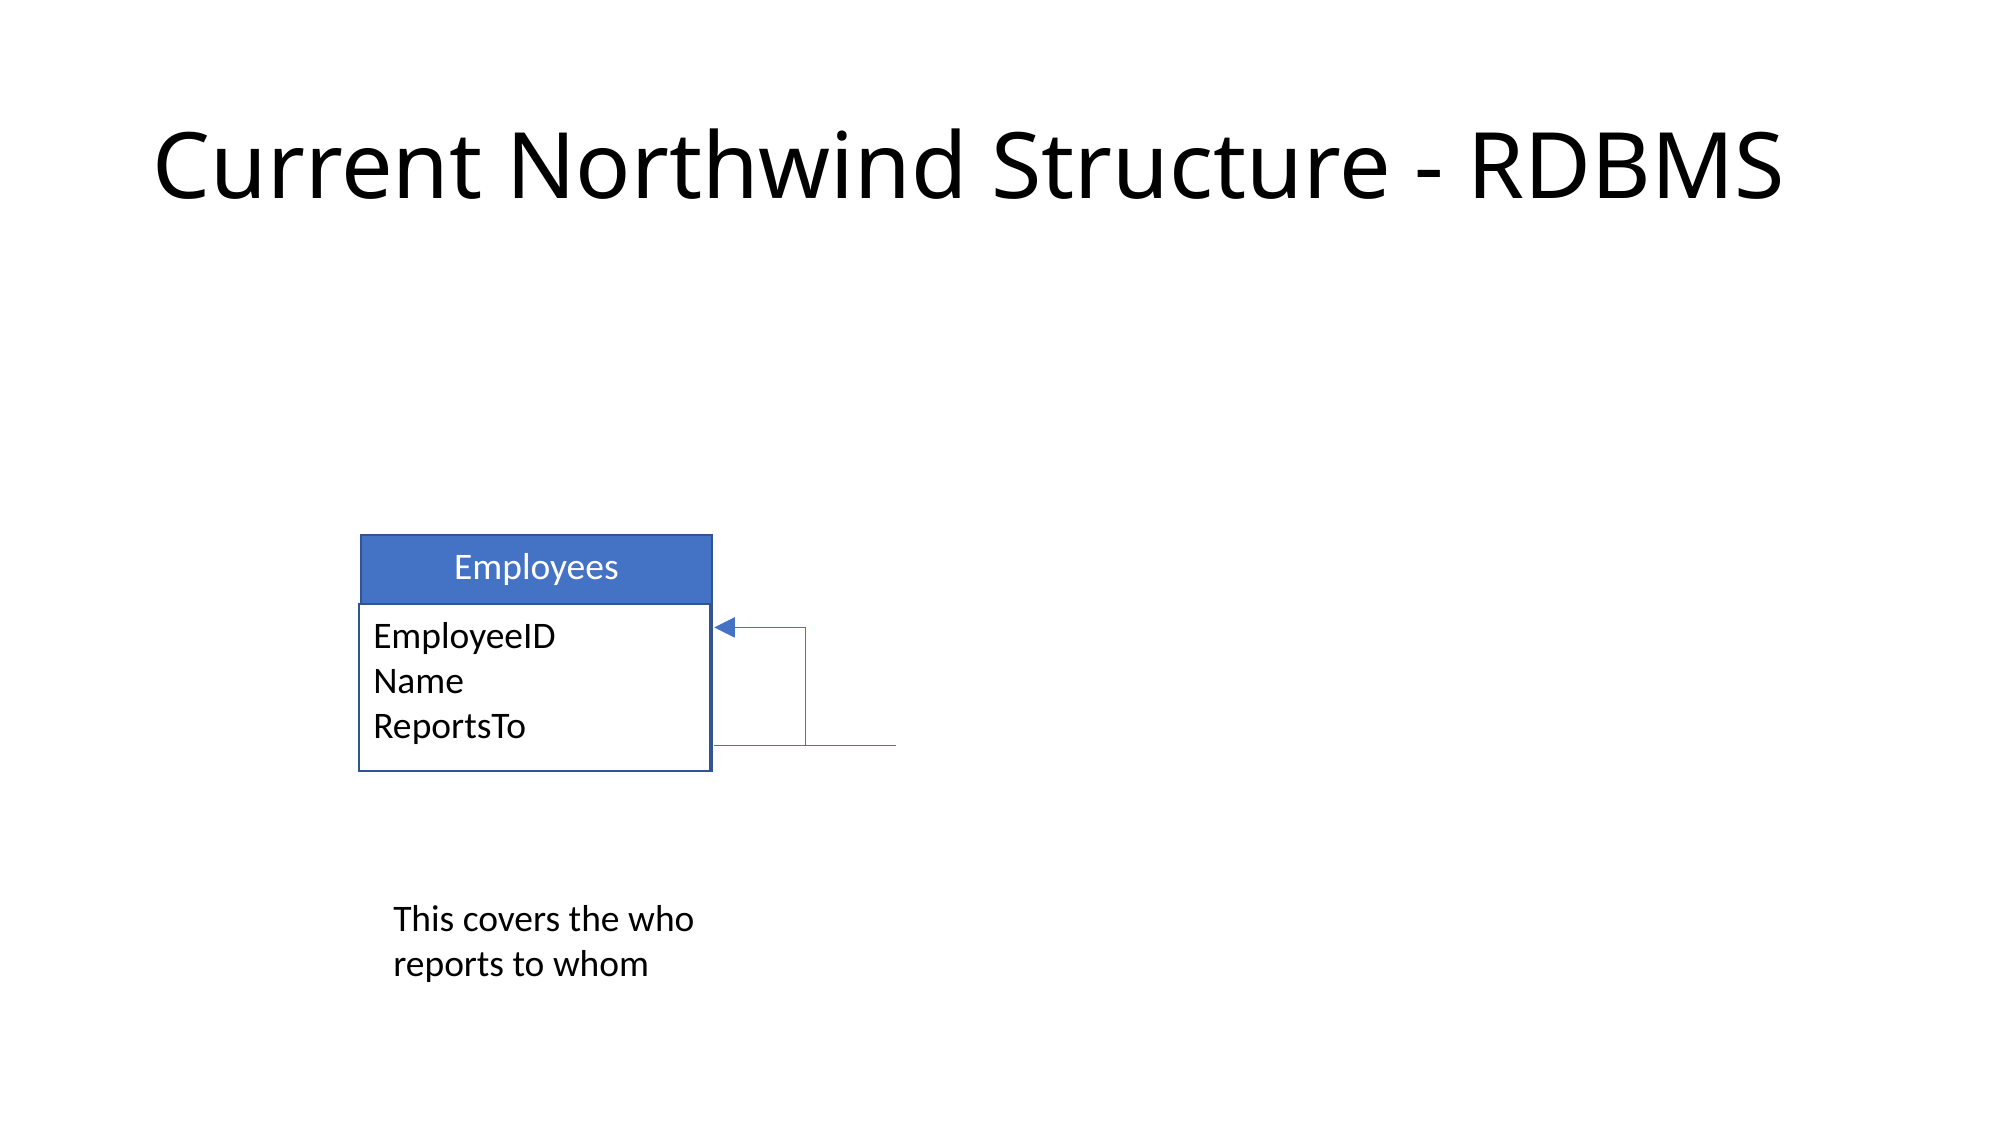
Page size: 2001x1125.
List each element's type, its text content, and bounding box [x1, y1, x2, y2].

title Current Northwind Structure - RDBMS [137, 59, 1863, 278]
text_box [358, 535, 713, 771]
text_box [714, 627, 897, 746]
text_box This covers the who reports to whom [378, 886, 769, 992]
